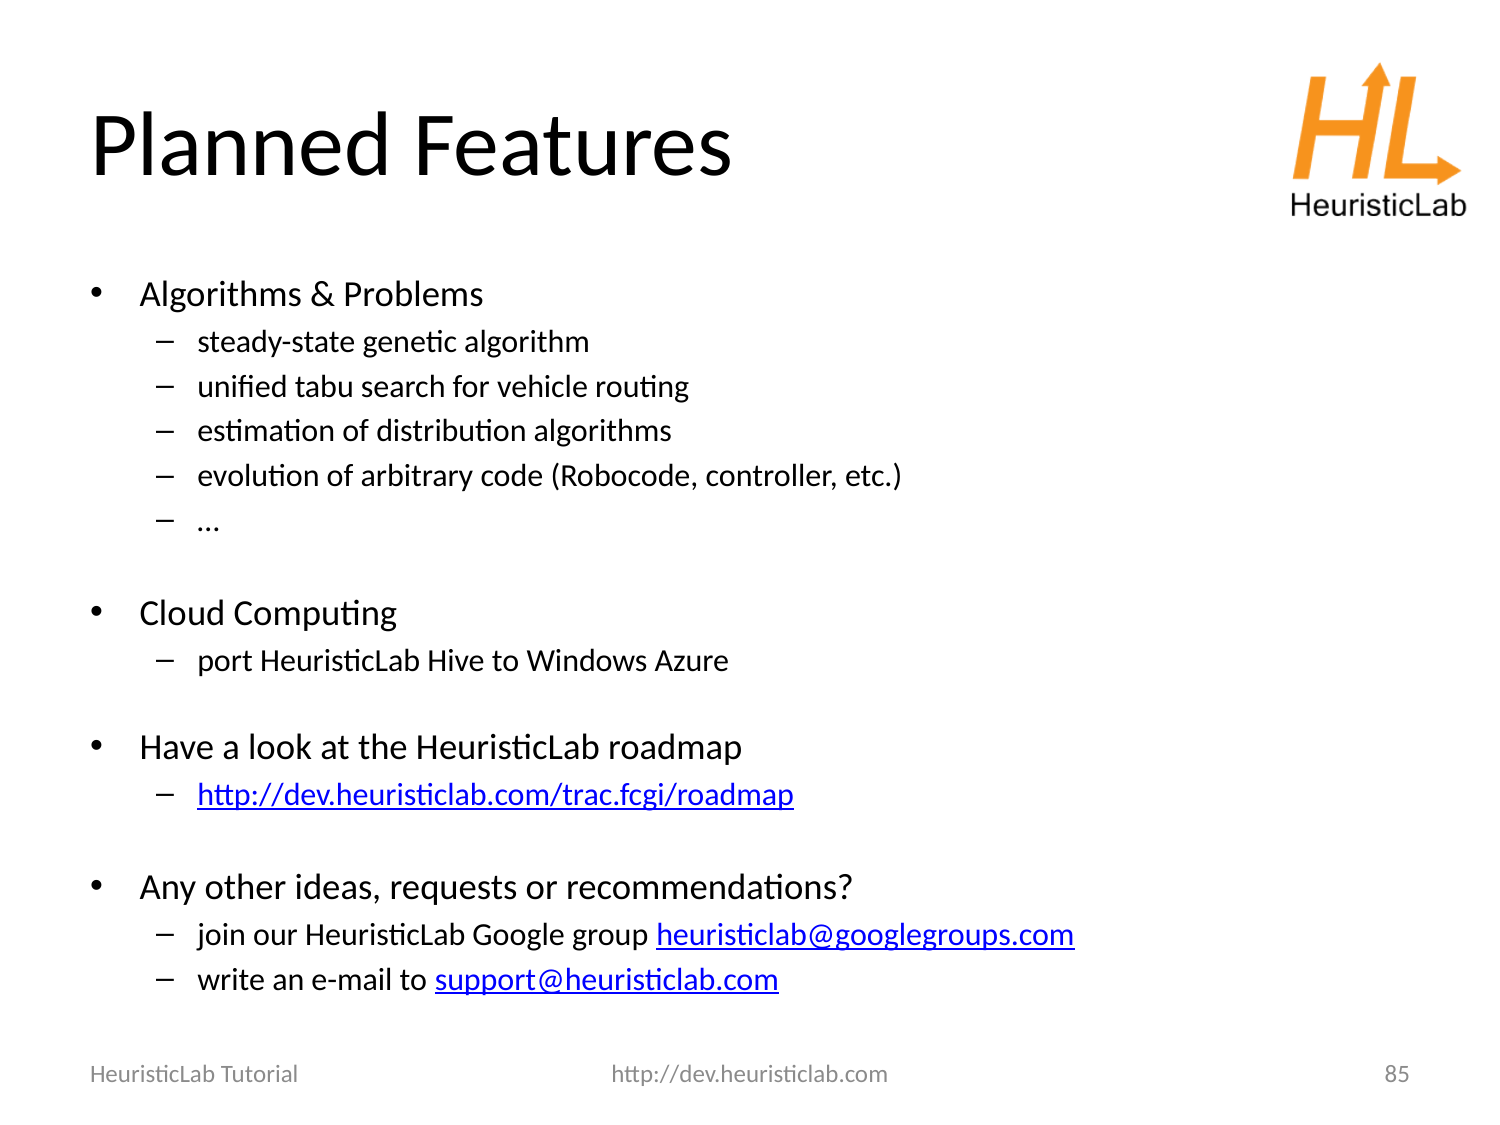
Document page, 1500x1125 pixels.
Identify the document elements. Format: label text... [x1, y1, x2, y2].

footer http://dev.heuristiclab.com [512, 1042, 988, 1103]
slide_number HeuristicLab Tutorial [75, 1042, 425, 1103]
picture [1281, 27, 1474, 244]
title Planned Features [75, 45, 1282, 233]
list Algorithms & Problems steady-state genetic algorithm unified tabu search for vehicle routing estimation of distribution algorithms evolution of arbitrary code (Robocode, controller, etc.) … Cloud Computing port HeuristicLab Hive to Windows Azure Have a look at the HeuristicLab roadmap http://dev.heuristiclab.com/trac.fcgi/roadmap Any other ideas, requests or recommendations? join our HeuristicLab Google group heuristiclab@googlegroups.com write an e-mail to support@heuristiclab.com [75, 262, 1425, 1012]
slide_number 85 [1074, 1042, 1425, 1103]
